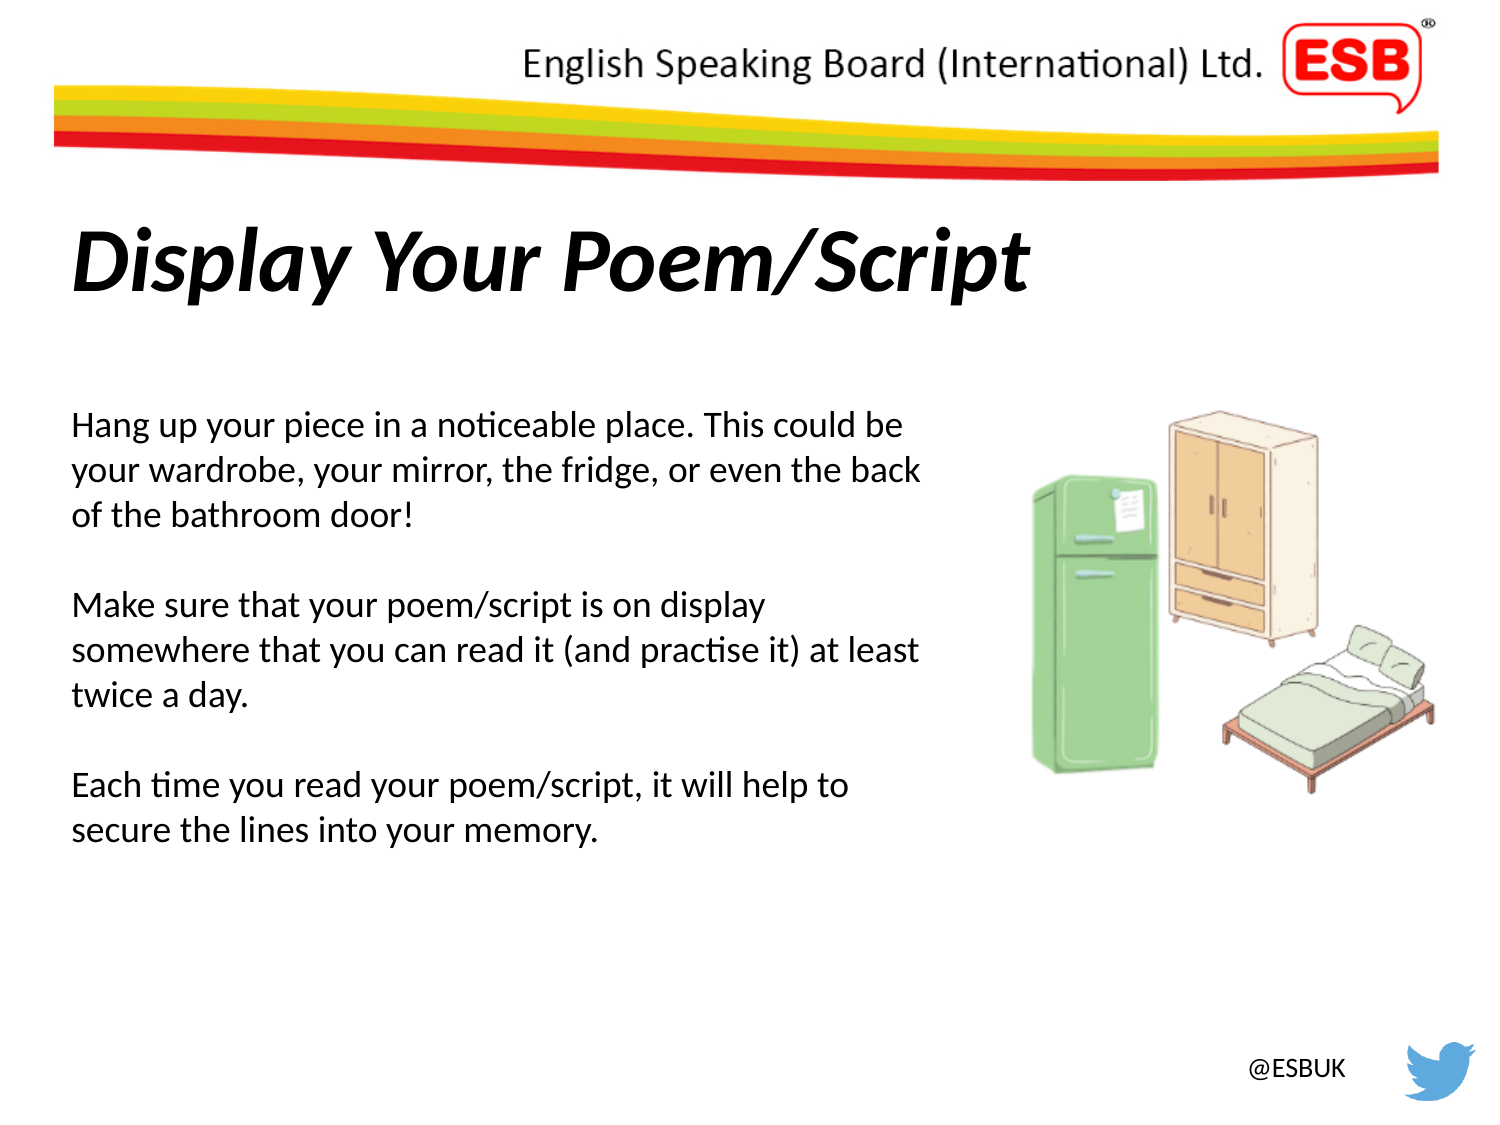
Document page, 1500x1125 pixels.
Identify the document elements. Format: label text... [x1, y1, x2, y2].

picture [0, 0, 1500, 189]
text_box Hang up your piece in a noticeable place. This could be your wardrobe, your mirror, the fridge, or even the back of the bathroom door! Make sure that your poem/script is on display somewhere that you can read it (and practise it) at least twice a day. Each time you read your poem/script, it will help to secure the lines into your memory. [56, 392, 957, 858]
picture [1404, 1042, 1476, 1101]
title Display Your Poem/Script [56, 182, 1351, 341]
picture [1008, 392, 1445, 843]
